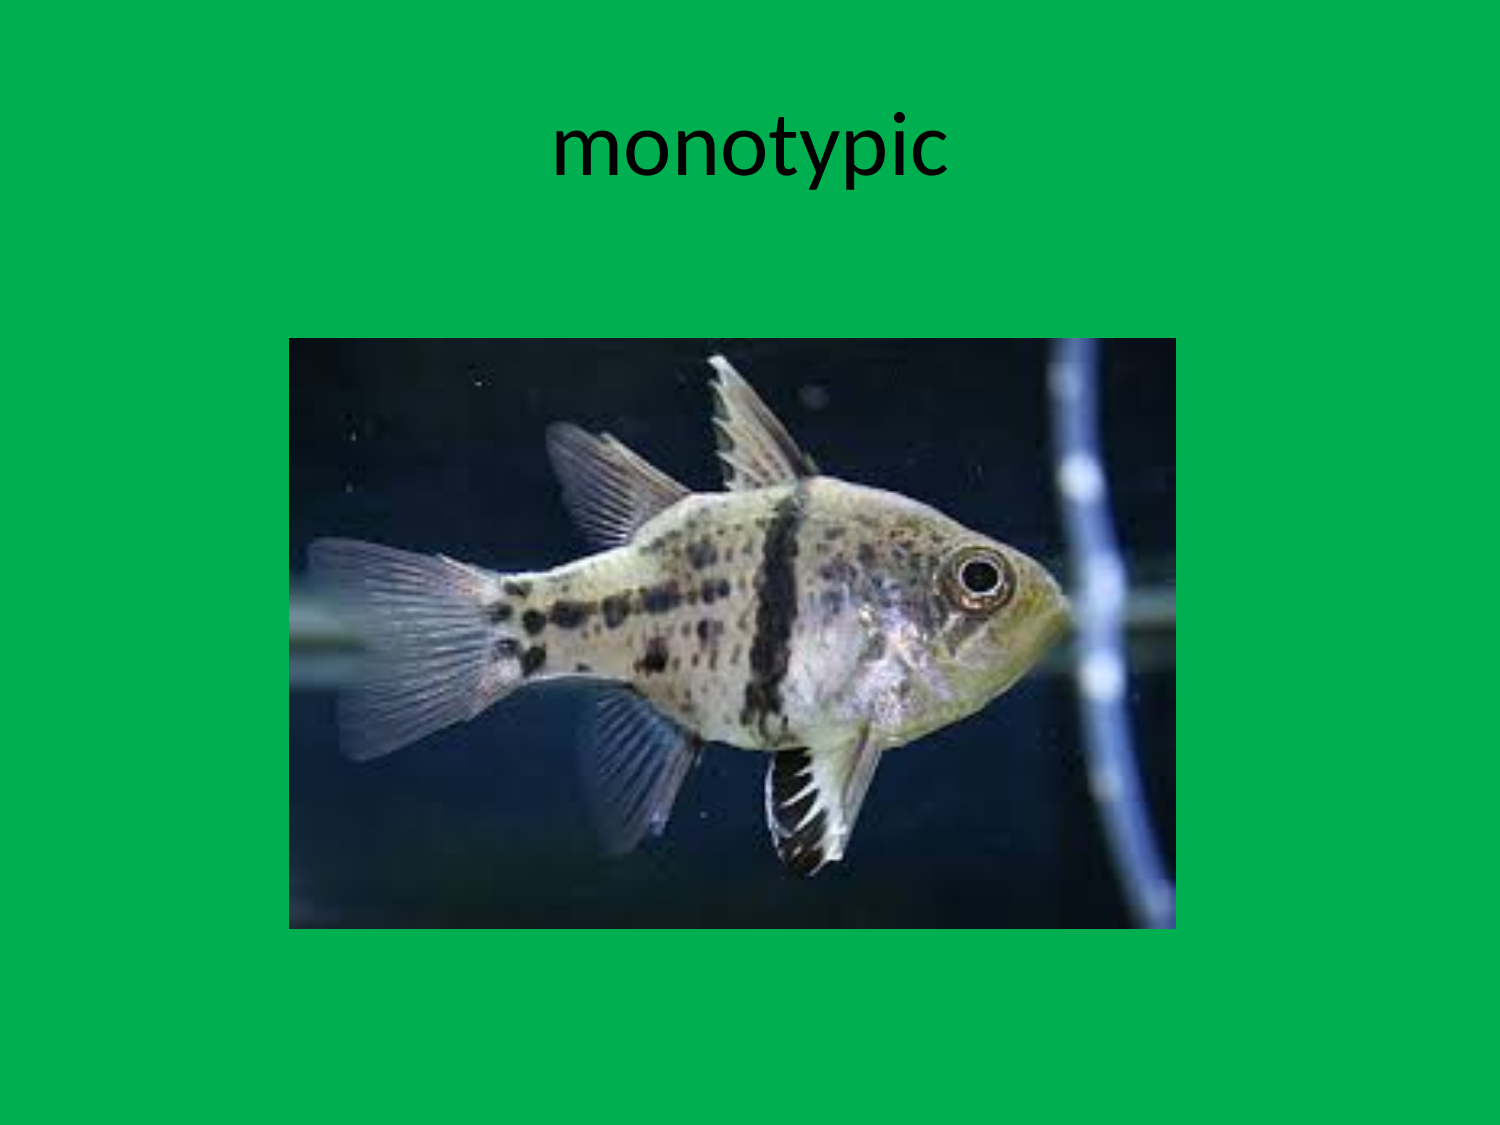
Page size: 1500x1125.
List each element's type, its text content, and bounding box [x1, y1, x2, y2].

title monotypic [75, 45, 1425, 233]
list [288, 337, 1176, 929]
